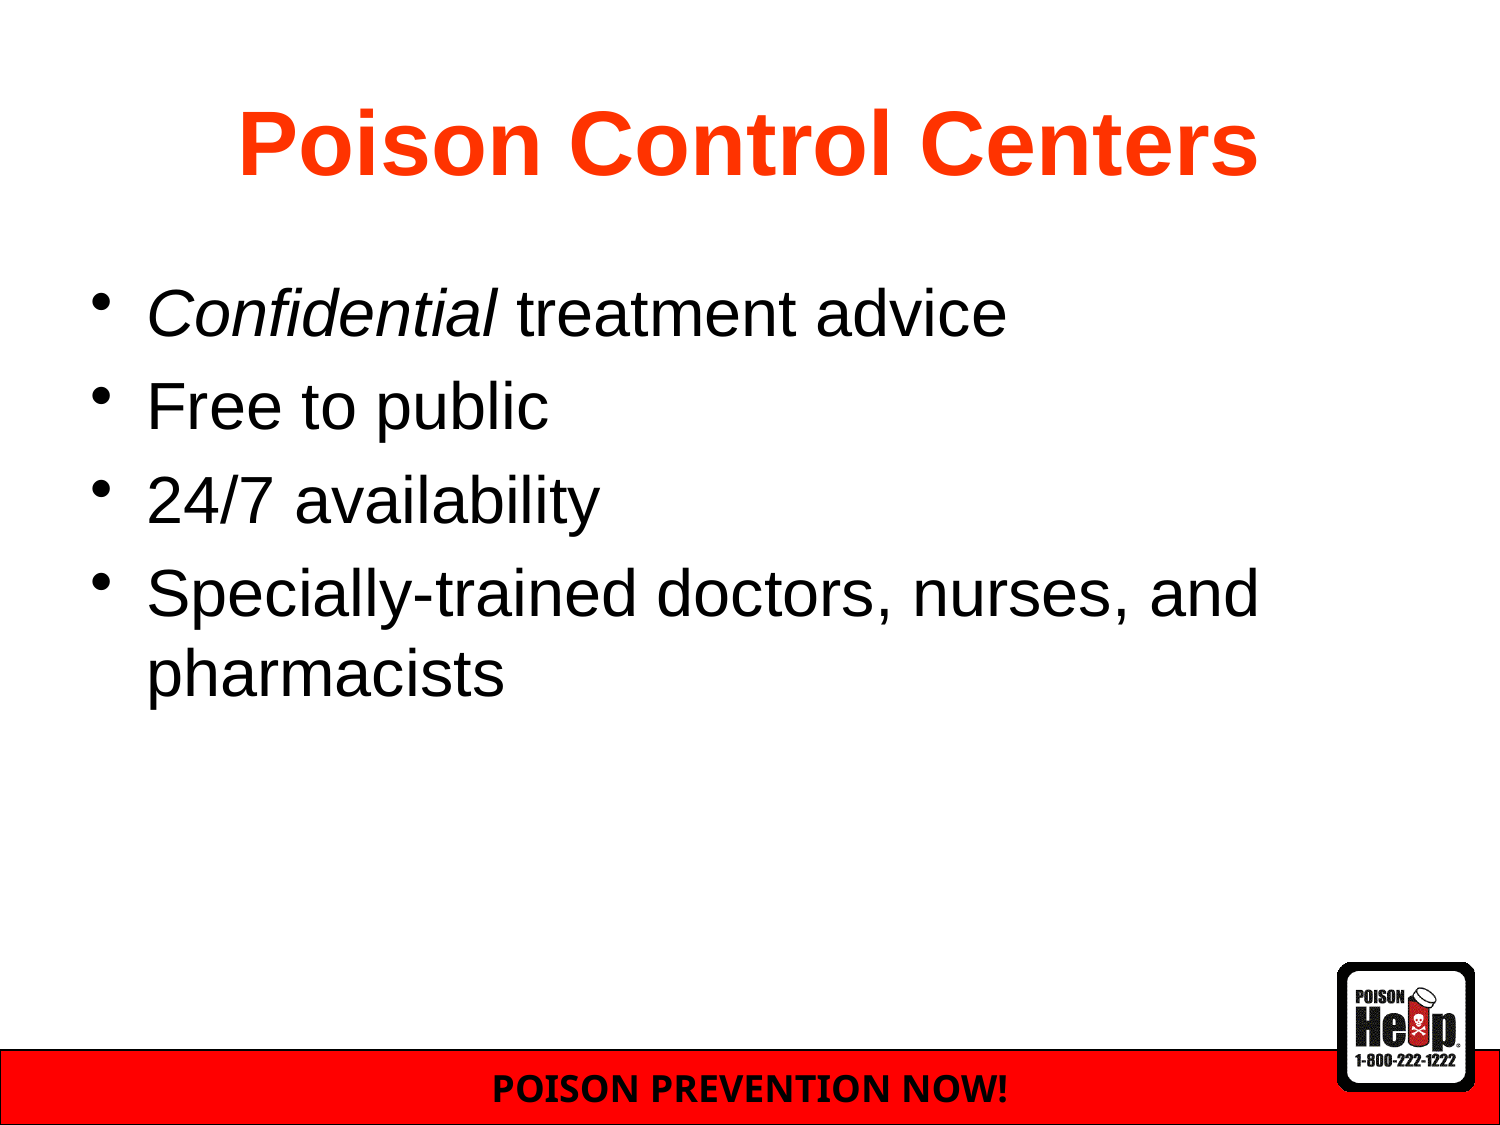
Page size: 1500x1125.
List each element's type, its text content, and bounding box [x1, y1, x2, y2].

picture [1337, 962, 1476, 1092]
list Confidential treatment advice Free to public 24/7 availability Specially-trained doctors, nurses, and pharmacists [74, 262, 1426, 1006]
title Poison Control Centers [74, 44, 1426, 233]
text_box POISON PREVENTION NOW! [0, 1049, 1500, 1125]
